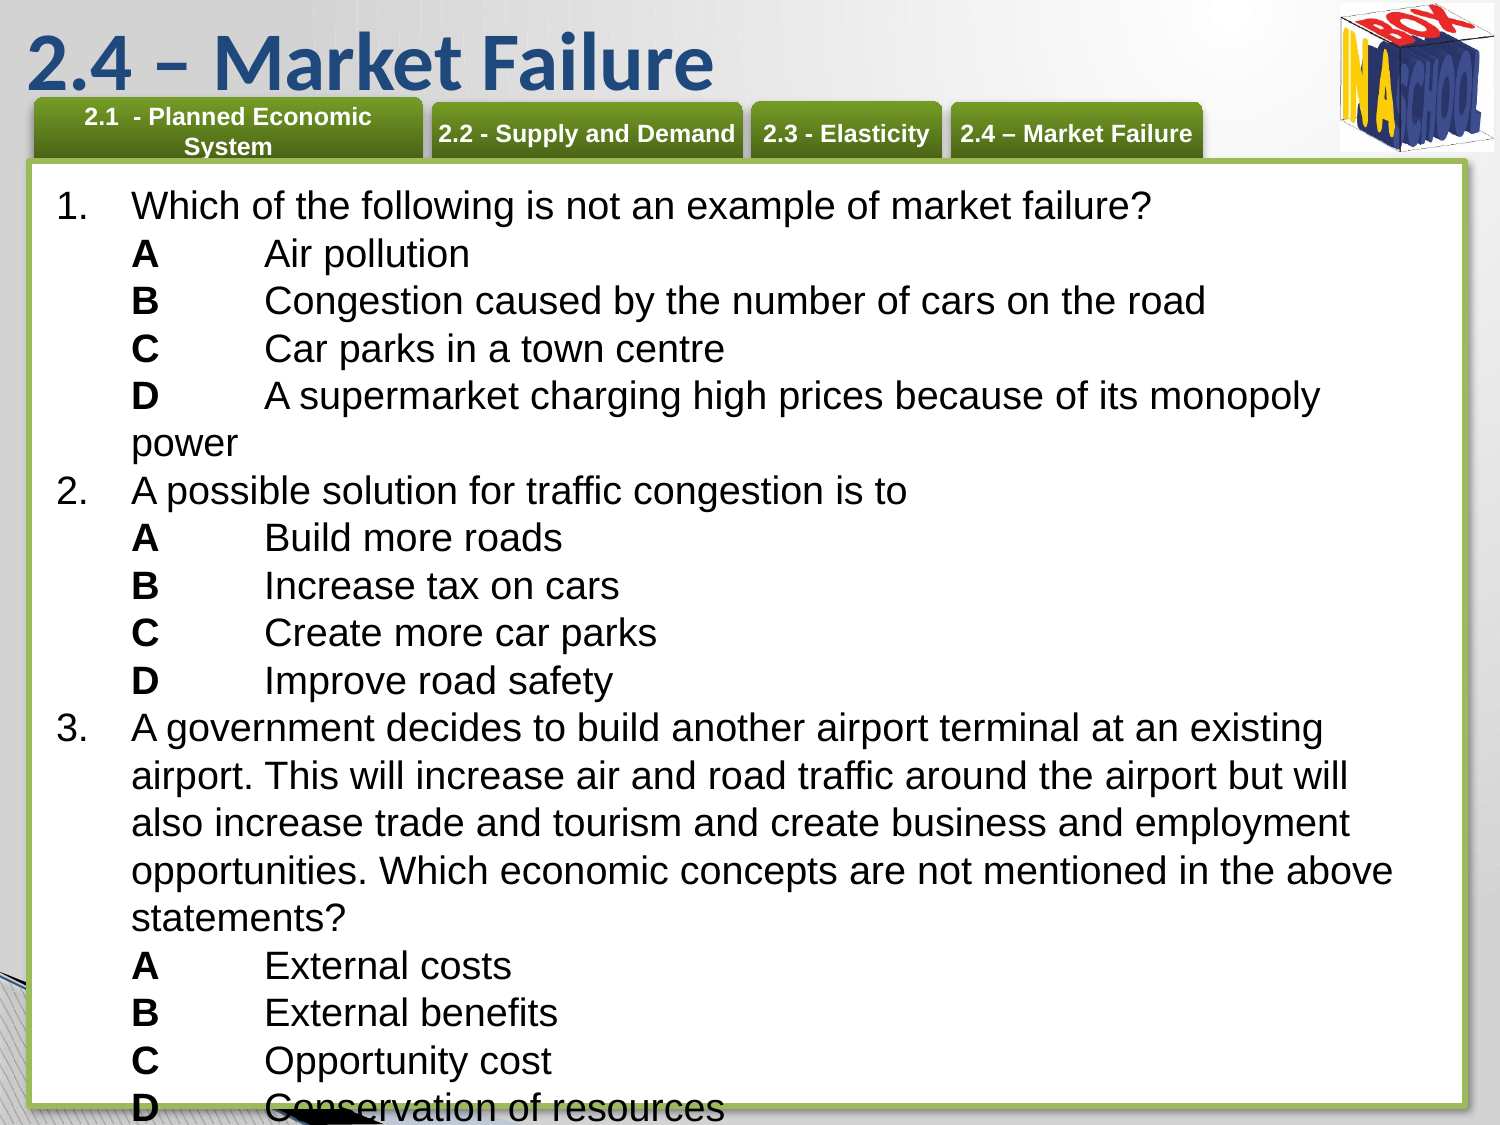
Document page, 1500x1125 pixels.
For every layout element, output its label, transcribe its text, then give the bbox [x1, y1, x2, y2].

picture [1340, 3, 1495, 152]
title 2.4 – Market Failure [11, 11, 1465, 102]
text_box Which of the following is not an example of market failure? A Air pollution B Congestion caused by the number of cars on the road C Car parks in a town centre D A supermarket charging high prices because of its monopoly power A possible solution for traffic congestion is to A Build more roads B Increase tax on cars C Create more car parks D Improve road safety A government decides to build another airport terminal at an existing airport. This will increase air and road traffic around the airport but will also increase trade and tourism and create business and employment opportunities. Which economic concepts are not mentioned in the above statements? A External costs B External benefits C Opportunity cost D Conservation of resources [41, 172, 1447, 1125]
